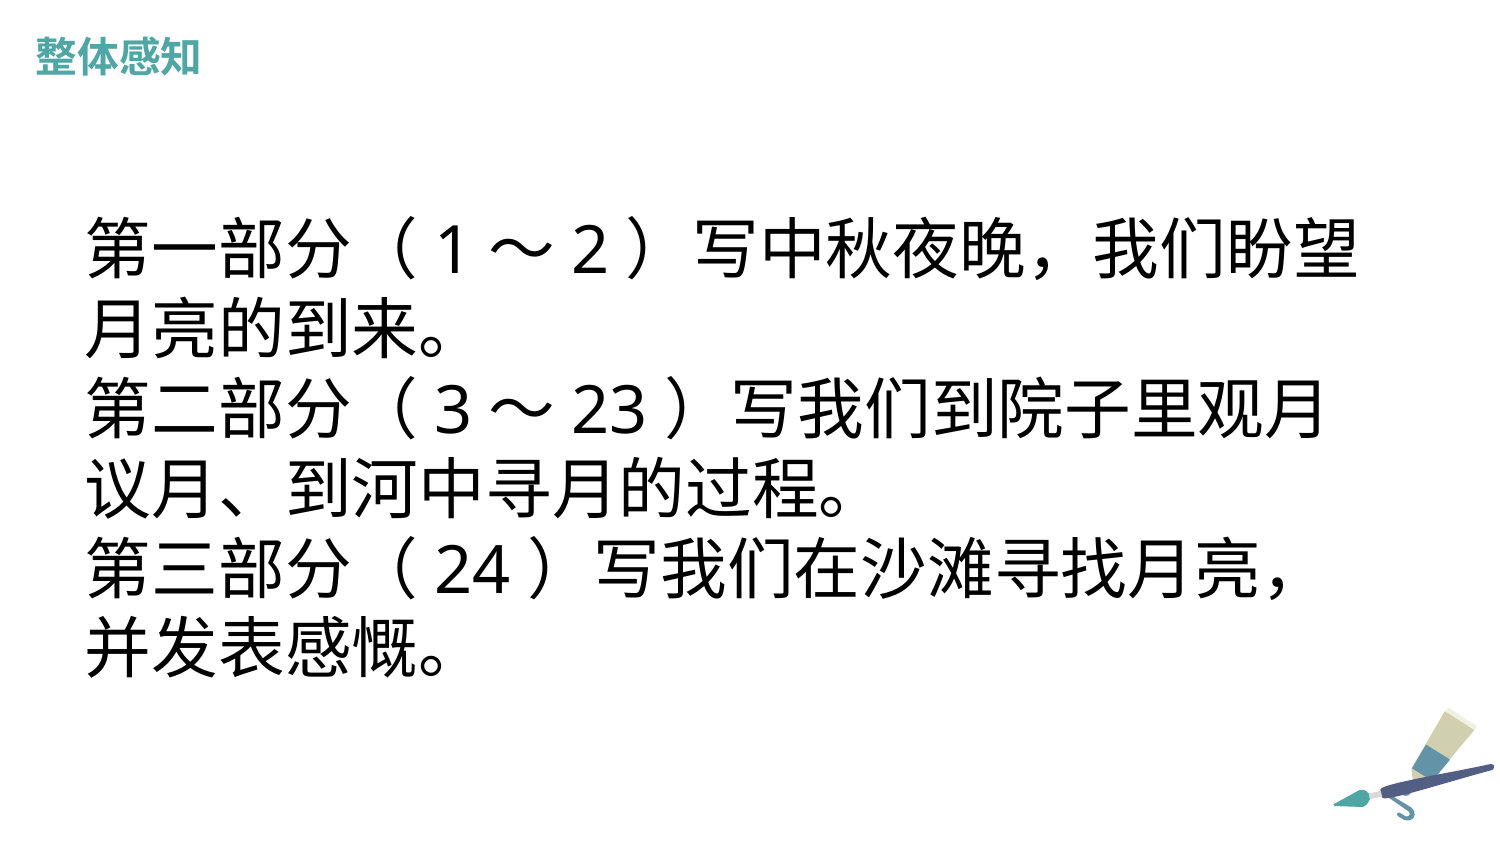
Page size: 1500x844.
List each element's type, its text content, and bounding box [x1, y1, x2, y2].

text_box 整体感知 [24, 25, 261, 87]
text_box 第一部分（1～2）写中秋夜晚，我们盼望月亮的到来。 第二部分（3～23）写我们到院子里观月议月、到河中寻月的过程。 第三部分（24）写我们在沙滩寻找月亮，并发表感慨。 [70, 199, 1407, 694]
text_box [1358, 708, 1481, 844]
